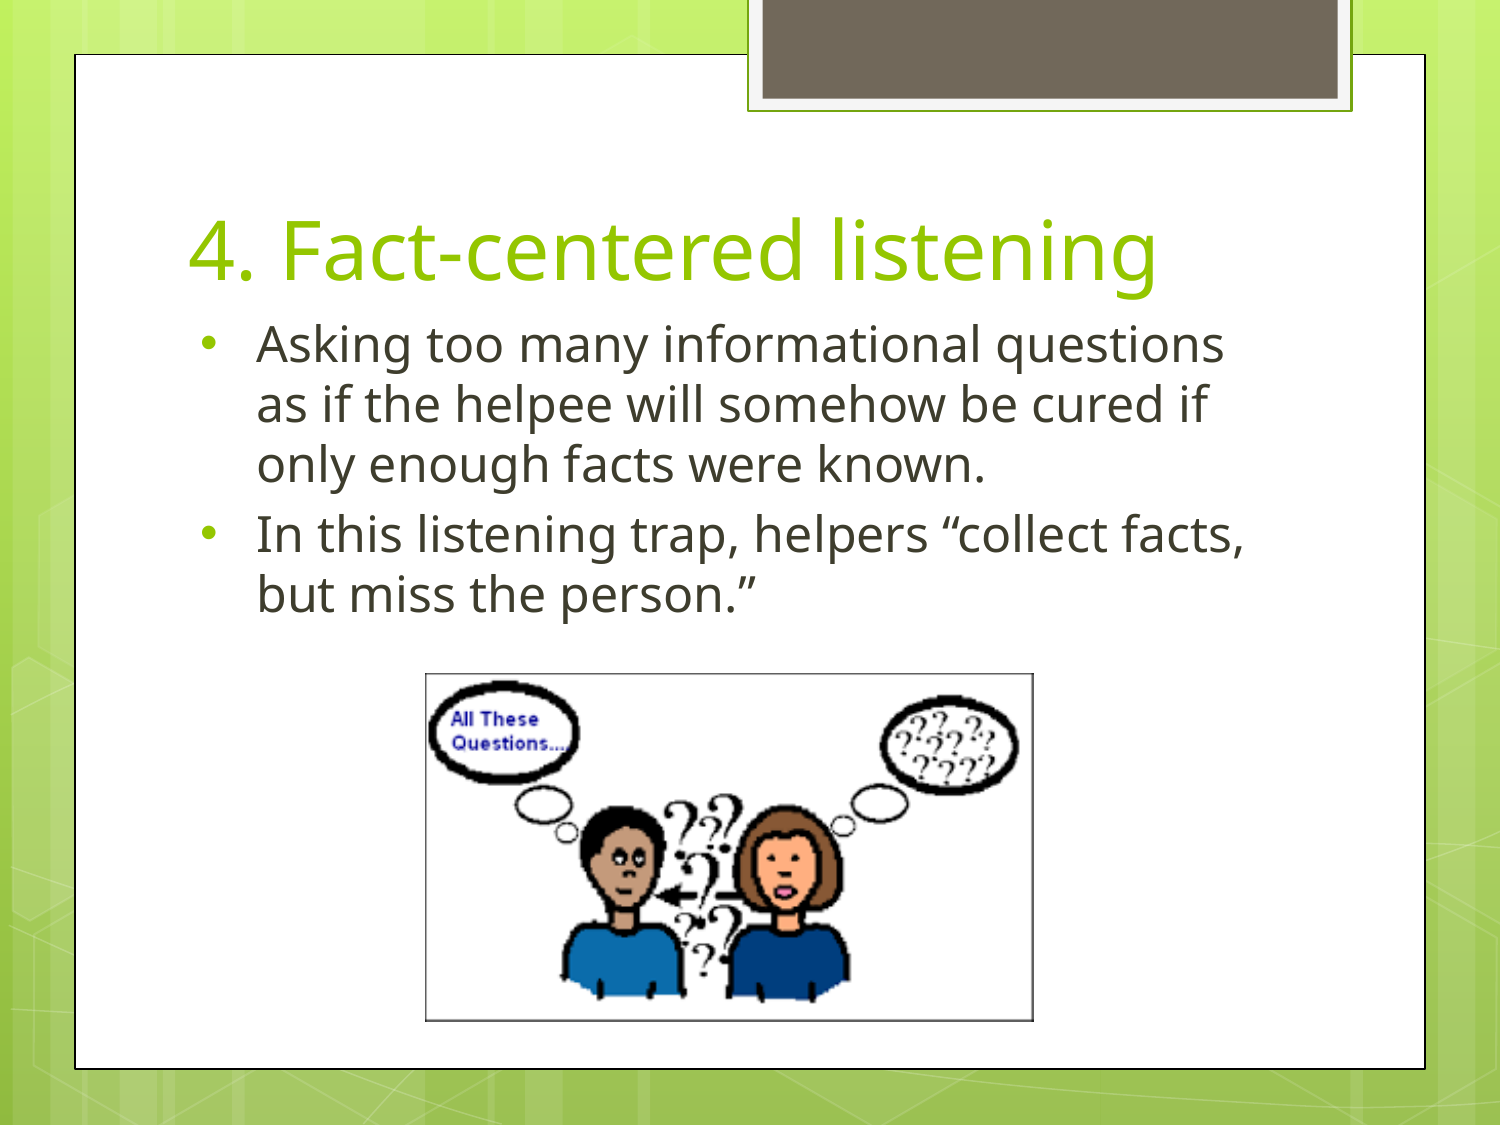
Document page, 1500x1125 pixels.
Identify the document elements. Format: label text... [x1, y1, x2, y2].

picture [425, 673, 1035, 1023]
list Asking too many informational questions as if the helpee will somehow be cured if only enough facts were known. In this listening trap, helpers “collect facts, but miss the person.” [173, 304, 1286, 674]
title 4. Fact-centered listening [173, 190, 1327, 305]
